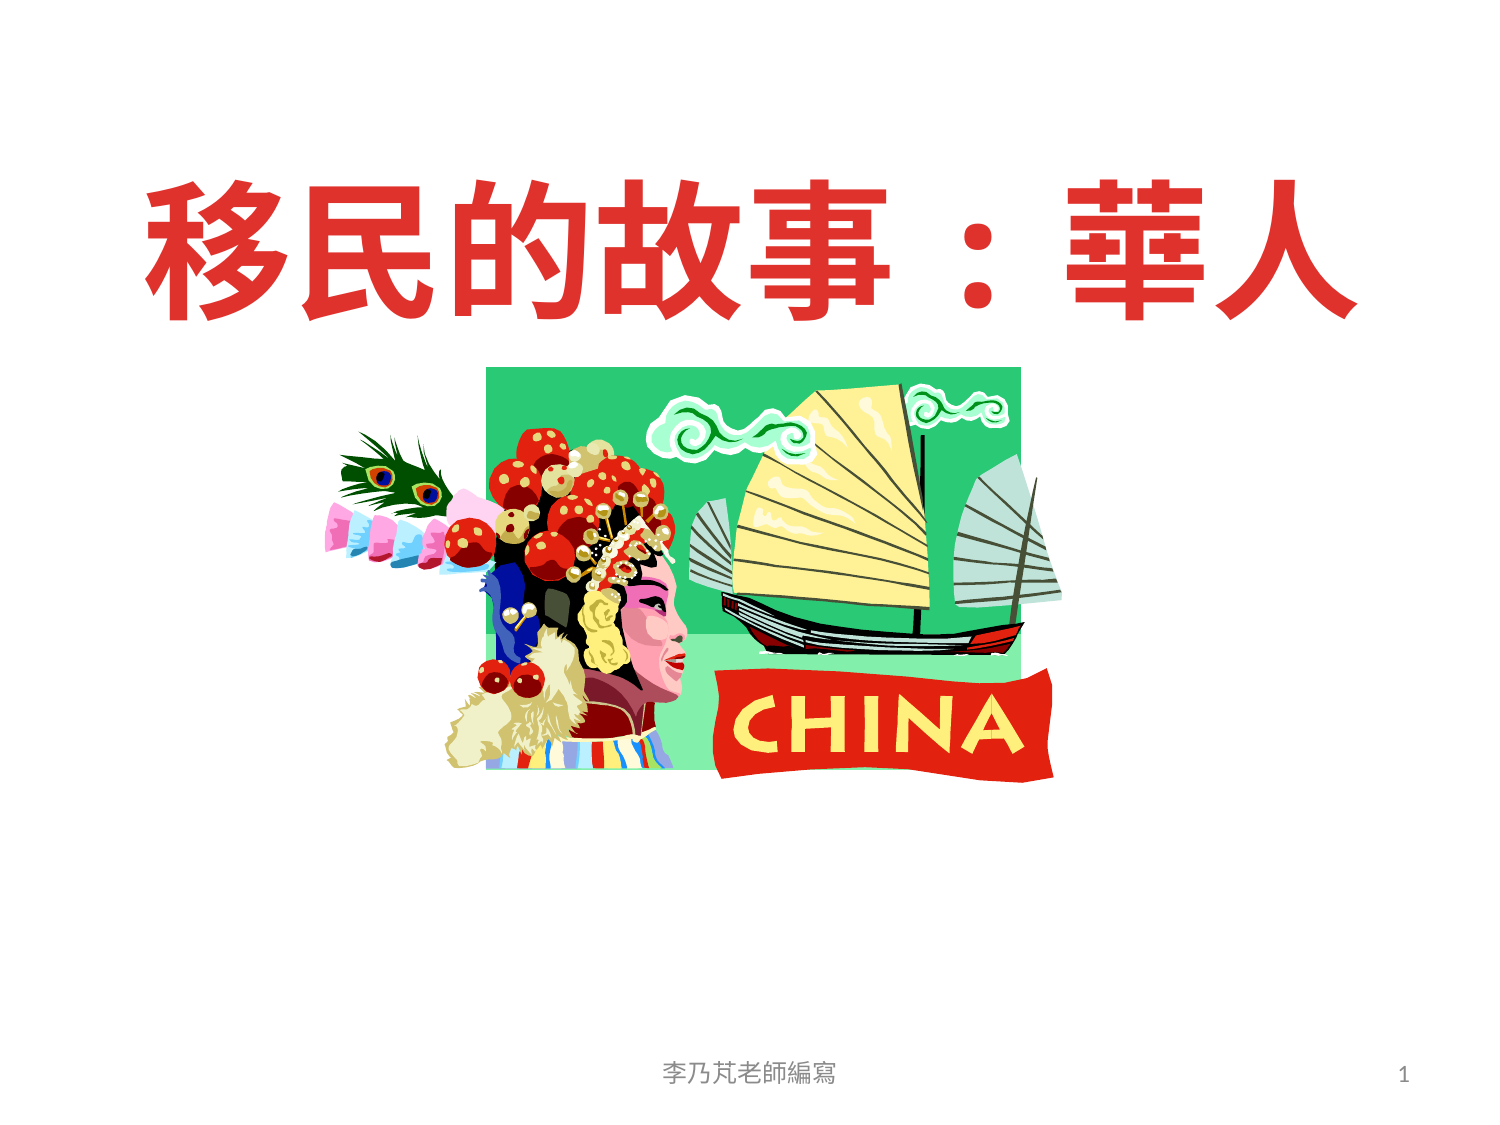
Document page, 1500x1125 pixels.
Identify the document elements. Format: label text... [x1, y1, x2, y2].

slide_number 1 [1074, 1042, 1425, 1103]
picture [324, 362, 1067, 788]
text_box 移民的故事:華人 [127, 149, 1377, 345]
footer 李乃芃老師編寫 [512, 1042, 988, 1103]
